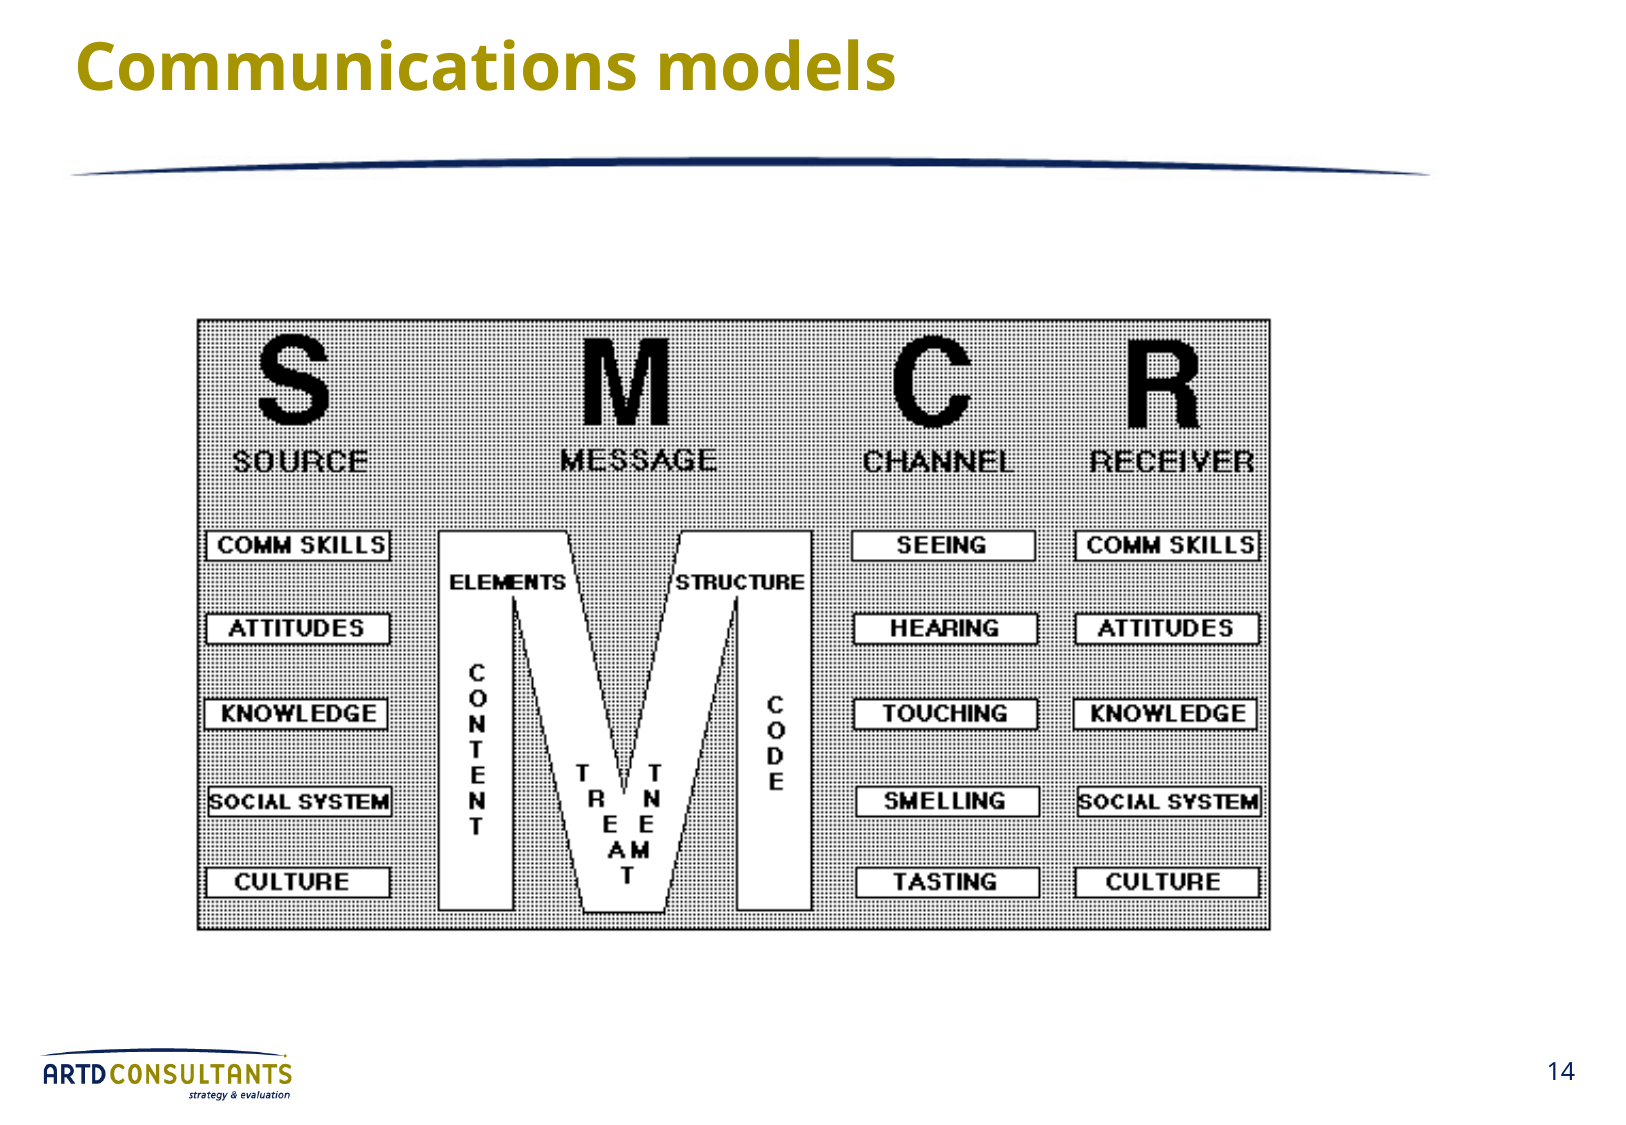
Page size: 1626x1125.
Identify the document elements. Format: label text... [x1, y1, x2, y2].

title Communications models [73, 23, 1482, 176]
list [191, 313, 1316, 962]
slide_number 14 [1210, 1042, 1591, 1103]
picture [27, 1042, 301, 1108]
picture [62, 152, 1446, 188]
